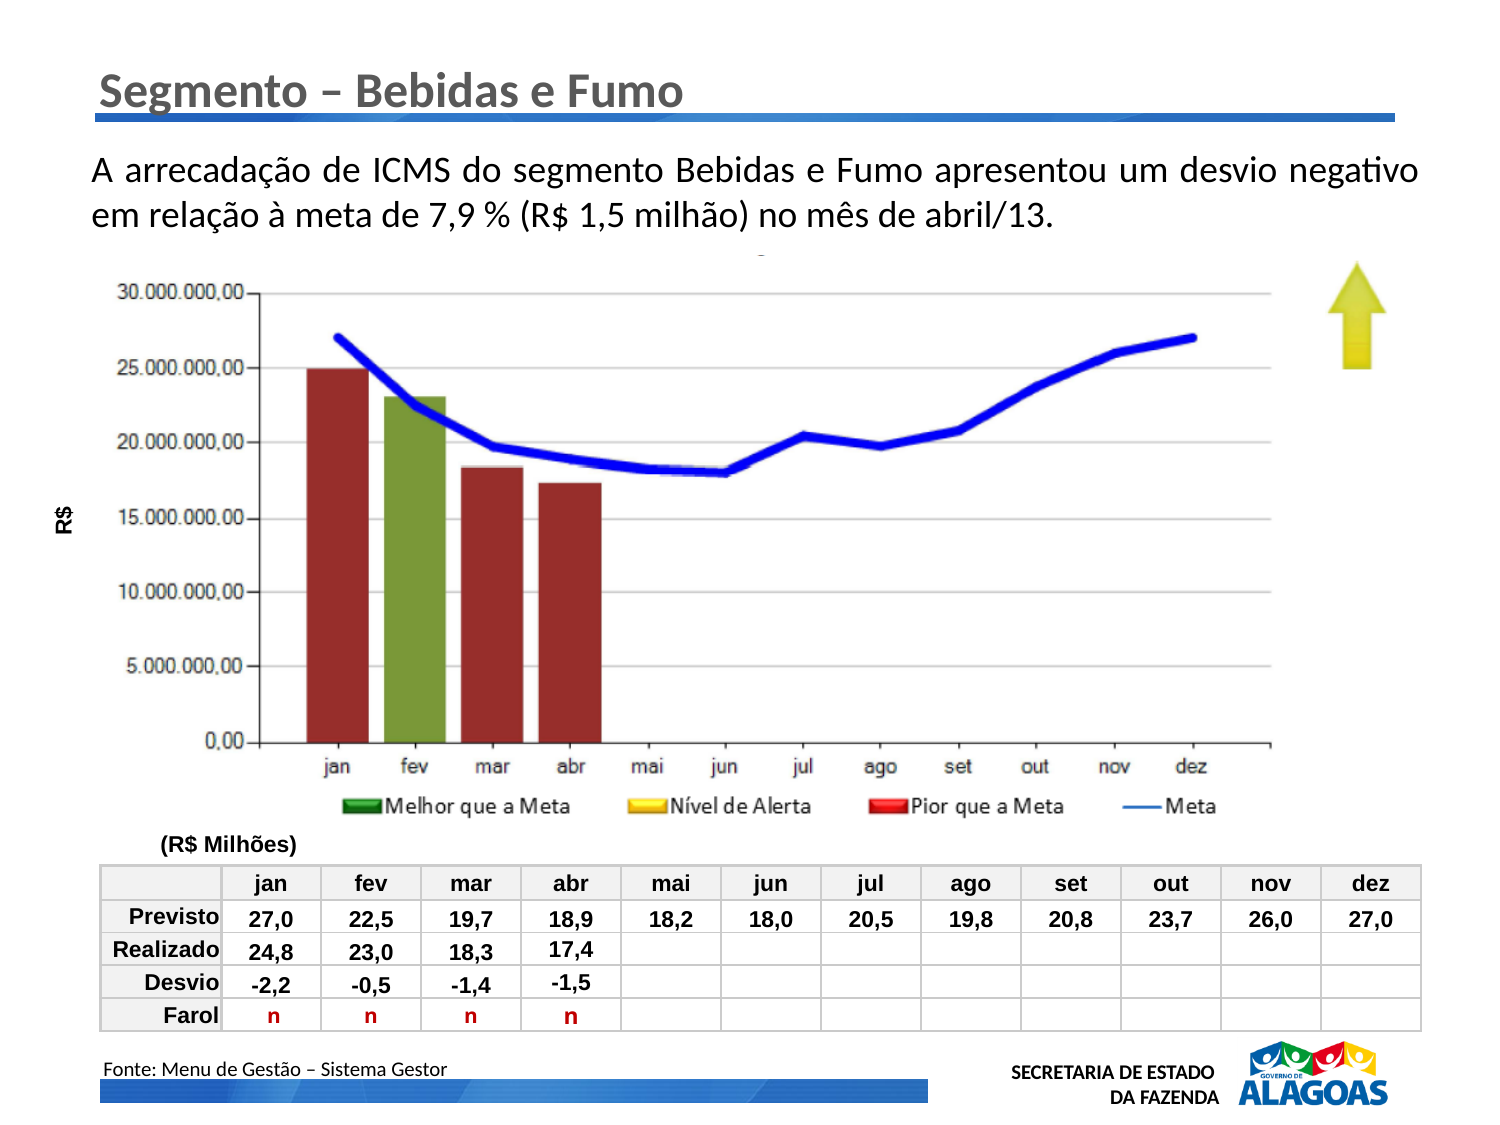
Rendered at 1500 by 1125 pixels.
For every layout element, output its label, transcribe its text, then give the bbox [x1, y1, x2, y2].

table_cell n [223, 999, 320, 1030]
picture [339, 792, 1220, 823]
table_cell 19,7 [422, 901, 520, 932]
title Segmento – Bebidas e Fumo [85, 50, 1436, 137]
table_cell -1,4 [422, 966, 520, 997]
table_header mar [422, 867, 520, 899]
table_cell Previsto [102, 901, 220, 932]
table_cell Realizado [102, 933, 220, 964]
table_cell [1322, 999, 1420, 1030]
table_cell Desvio [102, 966, 220, 997]
table_header abr [522, 867, 620, 899]
table_cell -1,5 [522, 966, 620, 997]
table_cell [1222, 999, 1320, 1030]
table_cell [1122, 966, 1220, 997]
table_header ago [922, 867, 1020, 899]
table_cell [622, 933, 720, 964]
table_cell 27,0 [1322, 901, 1420, 932]
table_cell [1022, 933, 1120, 964]
table_cell 22,5 [322, 901, 420, 932]
table_cell [822, 933, 920, 964]
table_cell [922, 966, 1020, 997]
table_cell n [422, 999, 520, 1030]
table_header [102, 867, 220, 899]
table_cell [1122, 933, 1220, 964]
picture [100, 1079, 928, 1103]
table_cell Farol [102, 999, 220, 1030]
table_cell [722, 966, 820, 997]
table_cell n [522, 999, 620, 1030]
table_cell -0,5 [322, 966, 420, 997]
table_header mai [622, 867, 720, 899]
table_cell 19,8 [922, 901, 1020, 932]
table_cell 18,3 [422, 933, 520, 964]
table_cell [1222, 933, 1320, 964]
text_box R$ [41, 491, 84, 551]
table_cell 24,8 [223, 933, 320, 964]
picture [1237, 1037, 1389, 1108]
table_cell [922, 999, 1020, 1030]
table_cell 18,2 [622, 901, 720, 932]
text_box Fonte: Menu de Gestão – Sistema Gestor [88, 1048, 609, 1088]
table_cell [1322, 933, 1420, 964]
table_cell [1222, 966, 1320, 997]
table_cell 18,0 [722, 901, 820, 932]
table_cell 17,4 [522, 933, 620, 964]
table_header fev [322, 867, 420, 899]
table_cell [1022, 999, 1120, 1030]
table_cell [722, 999, 820, 1030]
table_header dez [1322, 867, 1420, 899]
table_cell 26,0 [1222, 901, 1320, 932]
table_header out [1122, 867, 1220, 899]
table_cell 20,5 [822, 901, 920, 932]
table_cell 20,8 [1022, 901, 1120, 932]
text_box (R$ Milhões) [145, 822, 313, 865]
picture [111, 255, 1388, 788]
table_cell [1322, 966, 1420, 997]
table_cell -2,2 [223, 966, 320, 997]
table_cell [622, 966, 720, 997]
table_cell [922, 933, 1020, 964]
table_cell [622, 999, 720, 1030]
table_cell [1022, 966, 1120, 997]
table_header jun [722, 867, 820, 899]
table_cell 18,9 [522, 901, 620, 932]
table_header nov [1222, 867, 1320, 899]
table_cell 23,7 [1122, 901, 1220, 932]
table_header jan [223, 867, 320, 899]
table_cell [822, 999, 920, 1030]
table_header jul [822, 867, 920, 899]
text_box A arrecadação de ICMS do segmento Bebidas e Fumo apresentou um desvio negativo em relação à meta de 7,9 % (R$ 1,5 milhão) no mês de abril/13. [76, 137, 1436, 242]
table_cell n [322, 999, 420, 1030]
table_cell [1122, 999, 1220, 1030]
table_cell 23,0 [322, 933, 420, 964]
table_cell [722, 933, 820, 964]
table_cell [822, 966, 920, 997]
table_header set [1022, 867, 1120, 899]
table_cell 27,0 [223, 901, 320, 932]
